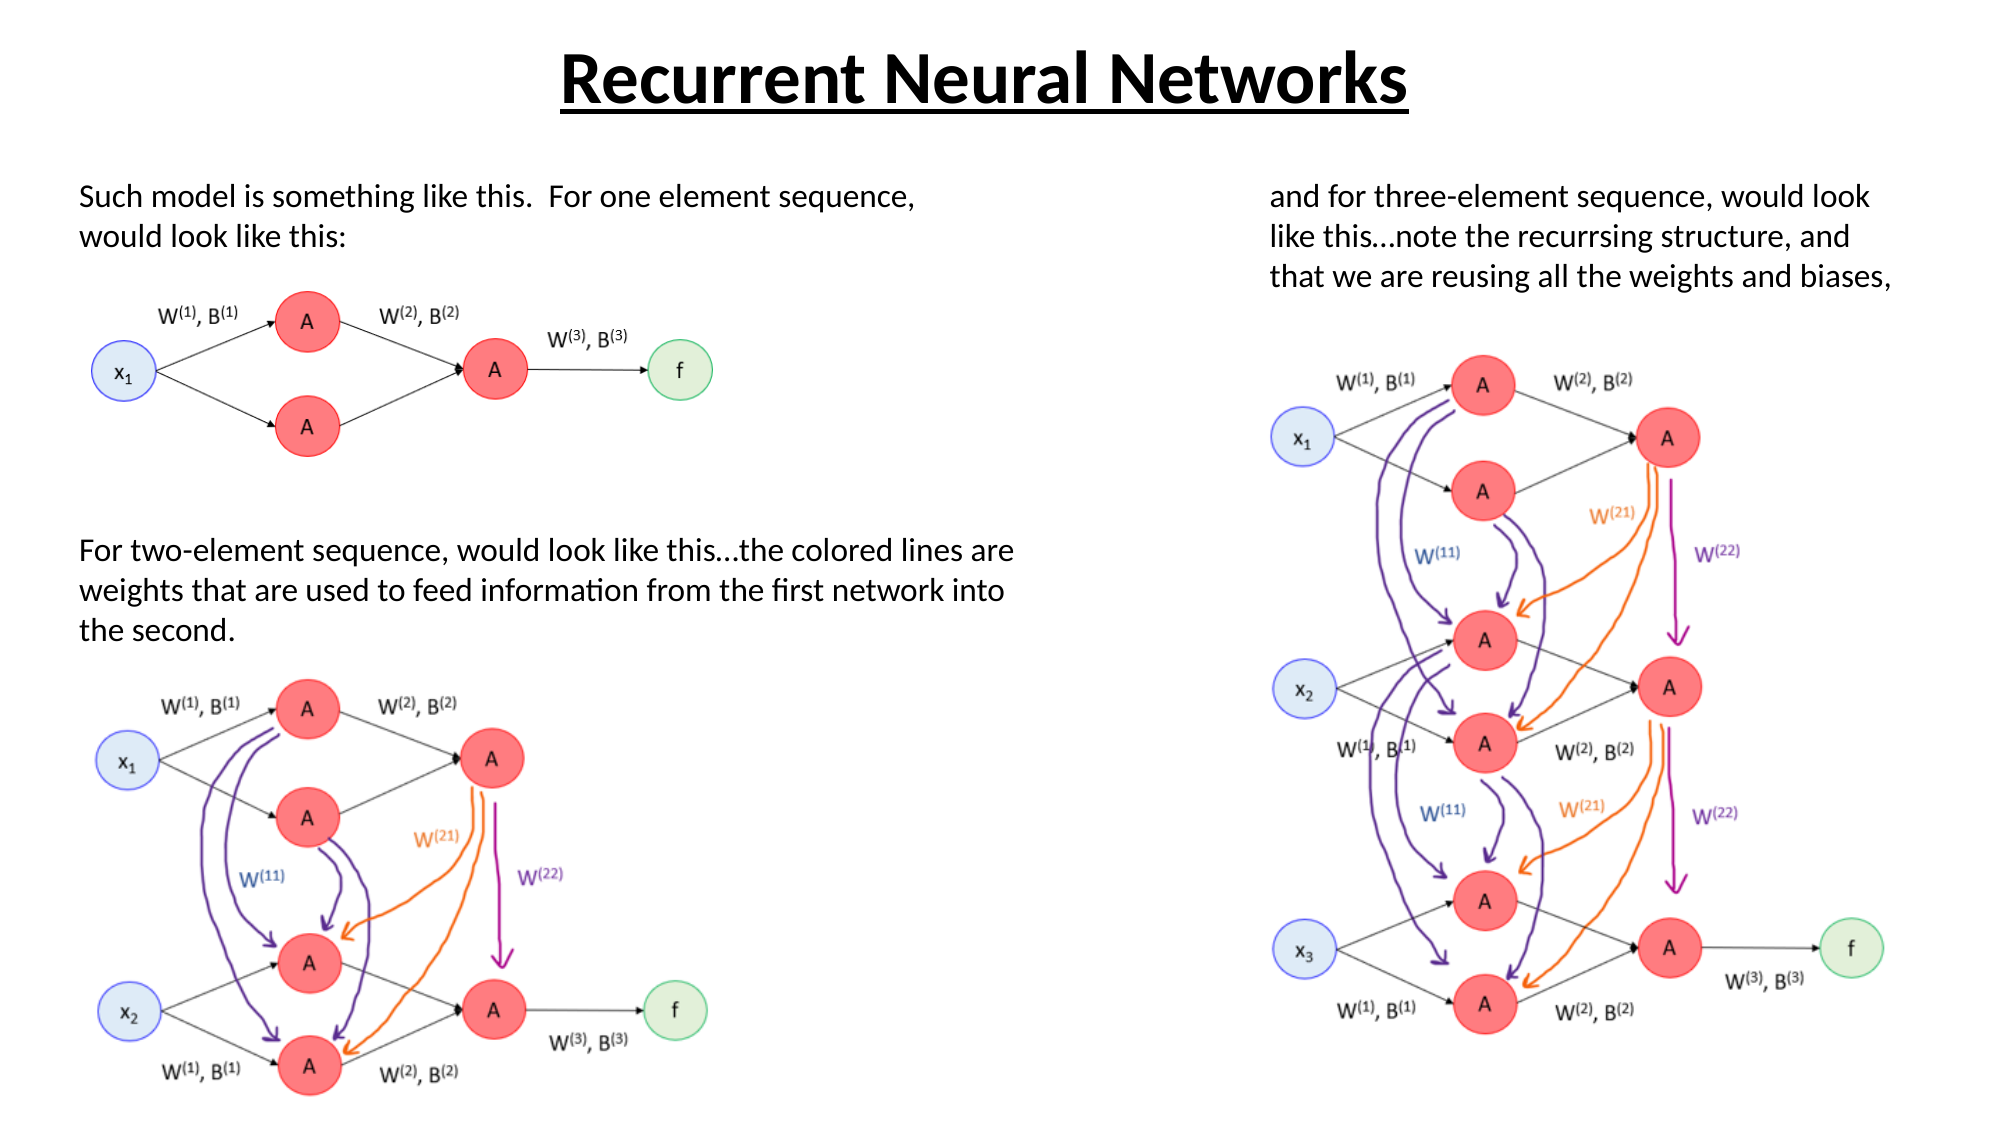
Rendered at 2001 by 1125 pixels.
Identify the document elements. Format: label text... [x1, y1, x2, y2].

picture [82, 284, 718, 464]
picture [82, 661, 718, 1108]
text_box and for three-element sequence, would look like this…note the recurrsing structure, and that we are reusing all the weights and biases, [1254, 167, 1921, 302]
title Recurrent Neural Networks [517, 8, 1452, 128]
text_box Such model is something like this. For one element sequence, would look like this: [64, 167, 1021, 262]
text_box For two-element sequence, would look like this…the colored lines are weights that are used to feed information from the first network into the second. [64, 520, 1052, 656]
picture [1254, 351, 1890, 1040]
